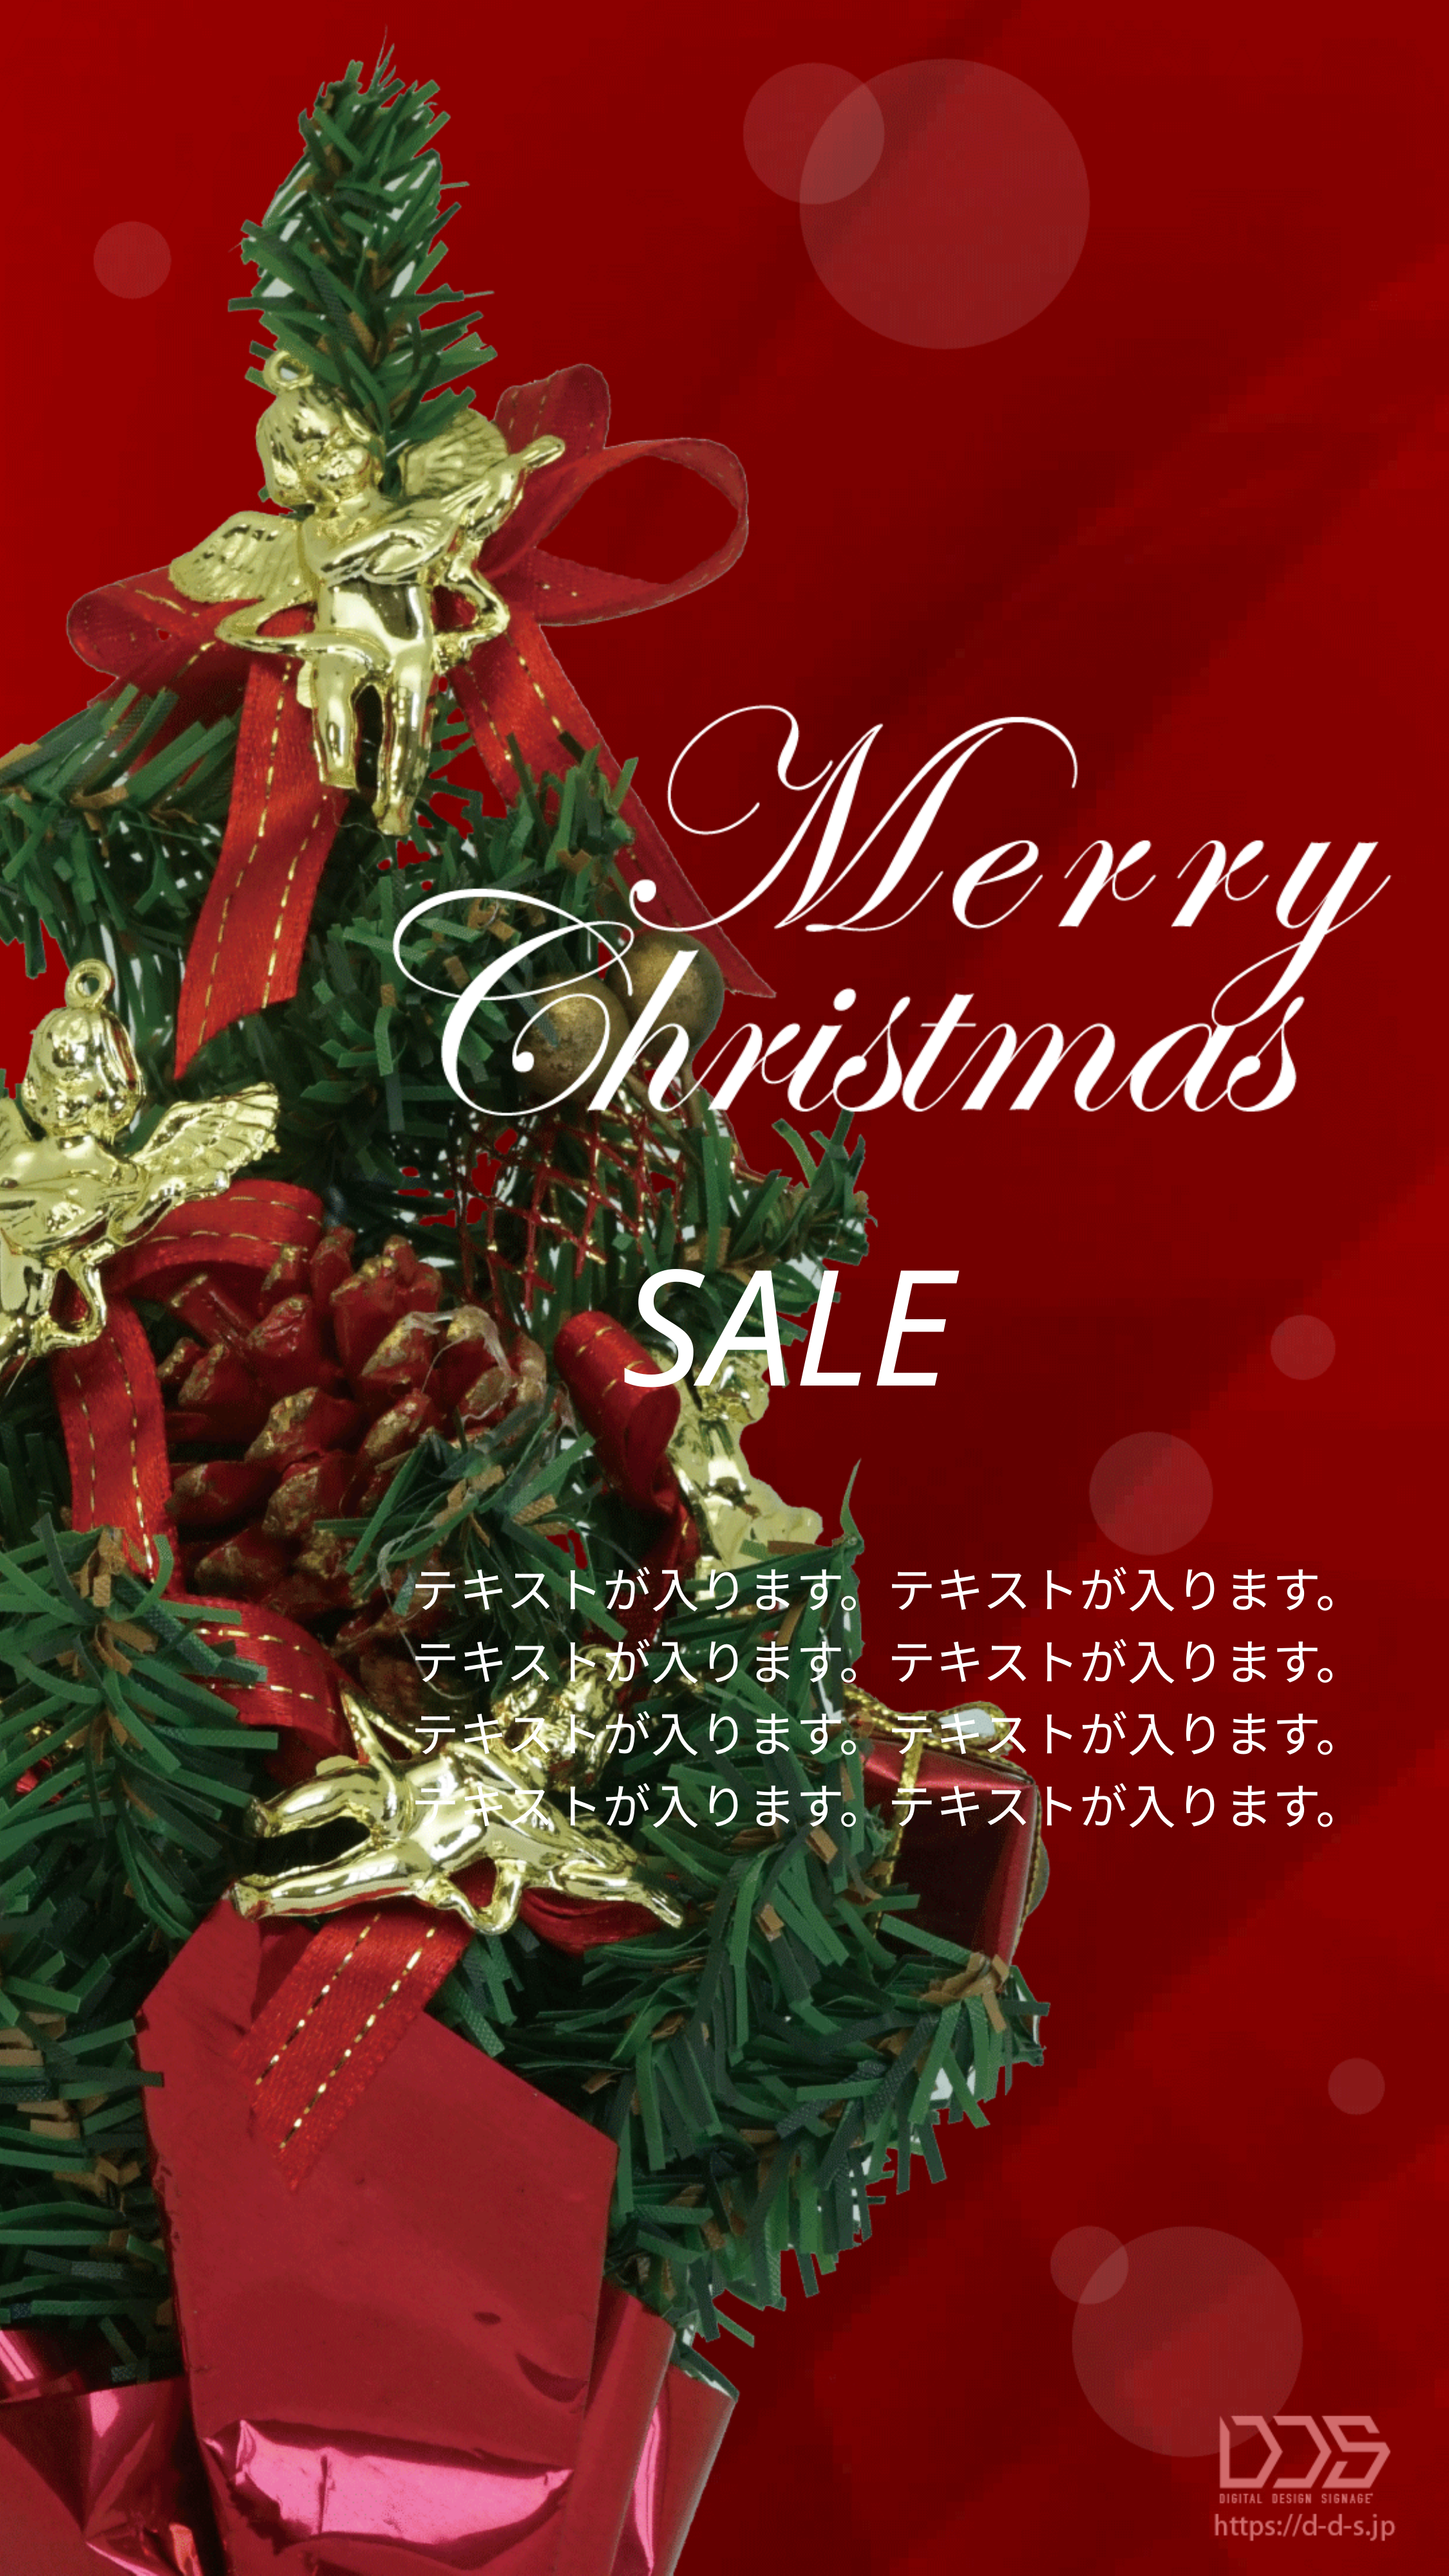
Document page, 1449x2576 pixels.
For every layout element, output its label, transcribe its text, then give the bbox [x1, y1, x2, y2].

text_box SALE [612, 1220, 1196, 1423]
picture [0, 0, 1449, 2576]
subtitle テキストが入ります。テキストが入ります。 テキストが入ります。テキストが入ります。 テキストが入ります。テキストが入ります。 テキストが入ります。テキストが入ります。 [401, 1561, 1406, 1932]
